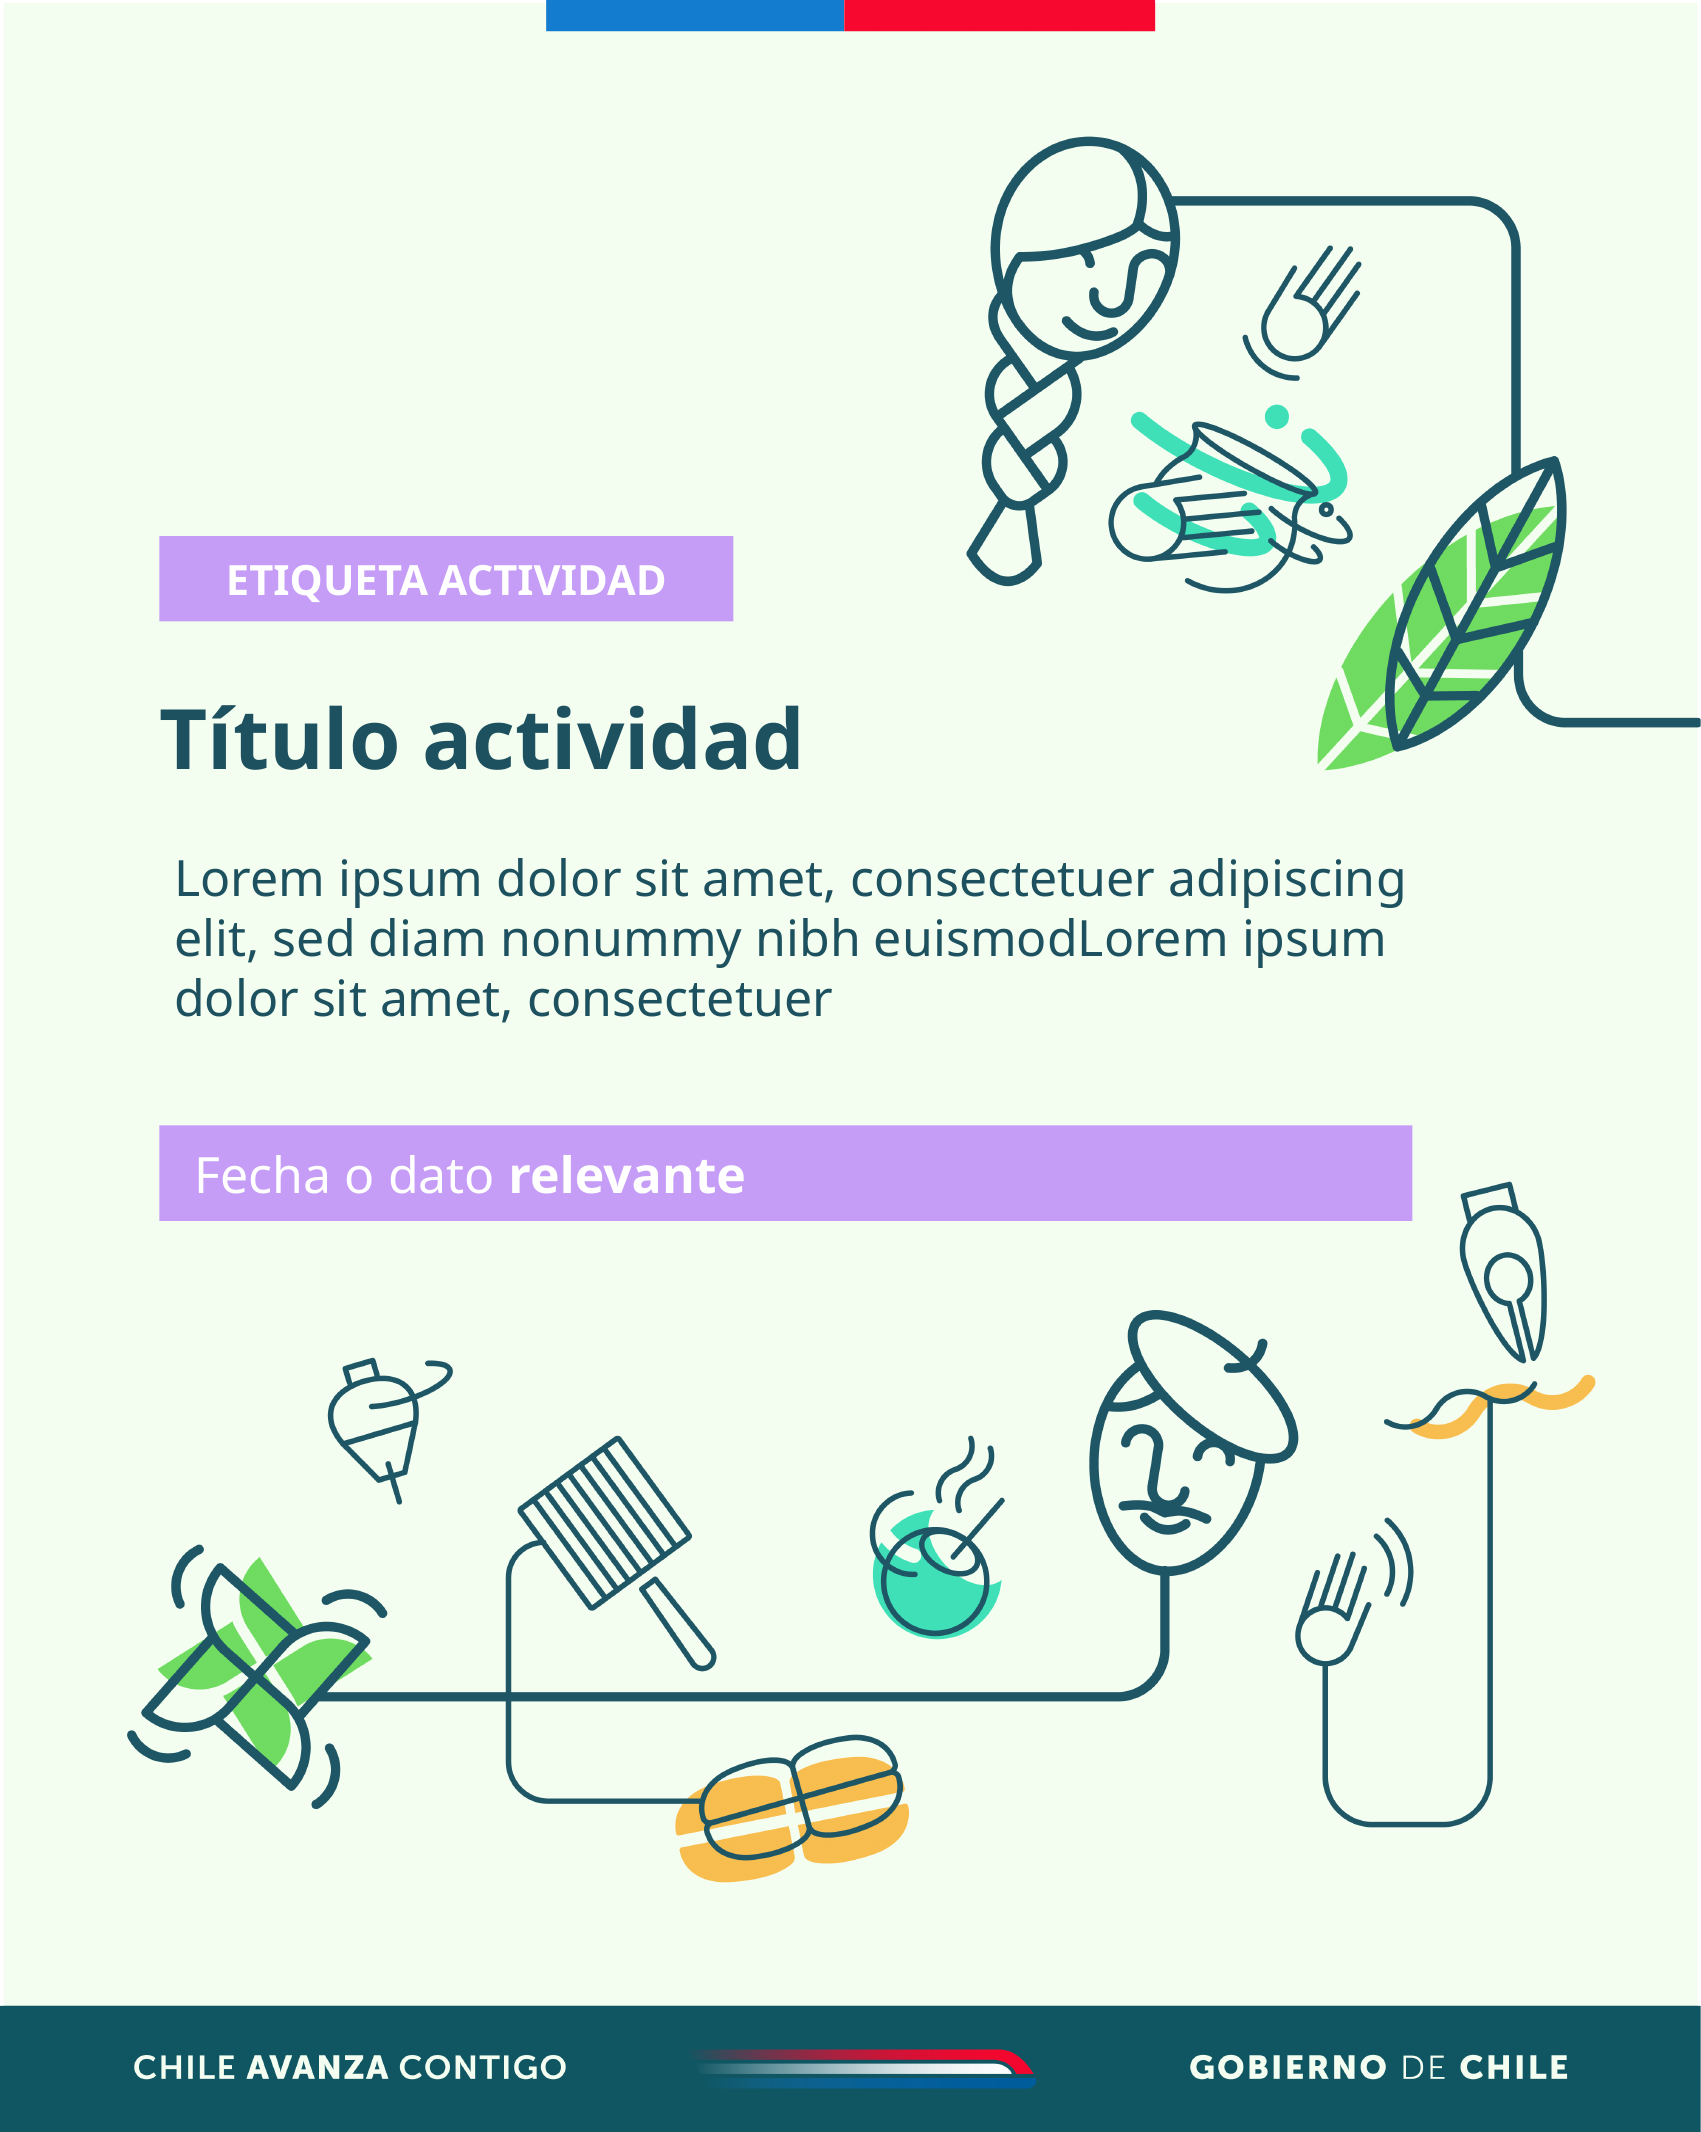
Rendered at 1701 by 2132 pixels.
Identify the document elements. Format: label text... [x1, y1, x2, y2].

picture [0, 0, 1701, 2132]
text_box Título actividad [159, 678, 1355, 794]
text_box ETIQUETA ACTIVIDAD [159, 536, 734, 622]
text_box Fecha o dato relevante [159, 1125, 1413, 1221]
text_box Lorem ipsum dolor sit amet, consectetuer adipiscing elit, sed diam nonummy nibh euismodLorem ipsum dolor sit amet, consectetuer [159, 839, 1475, 1034]
